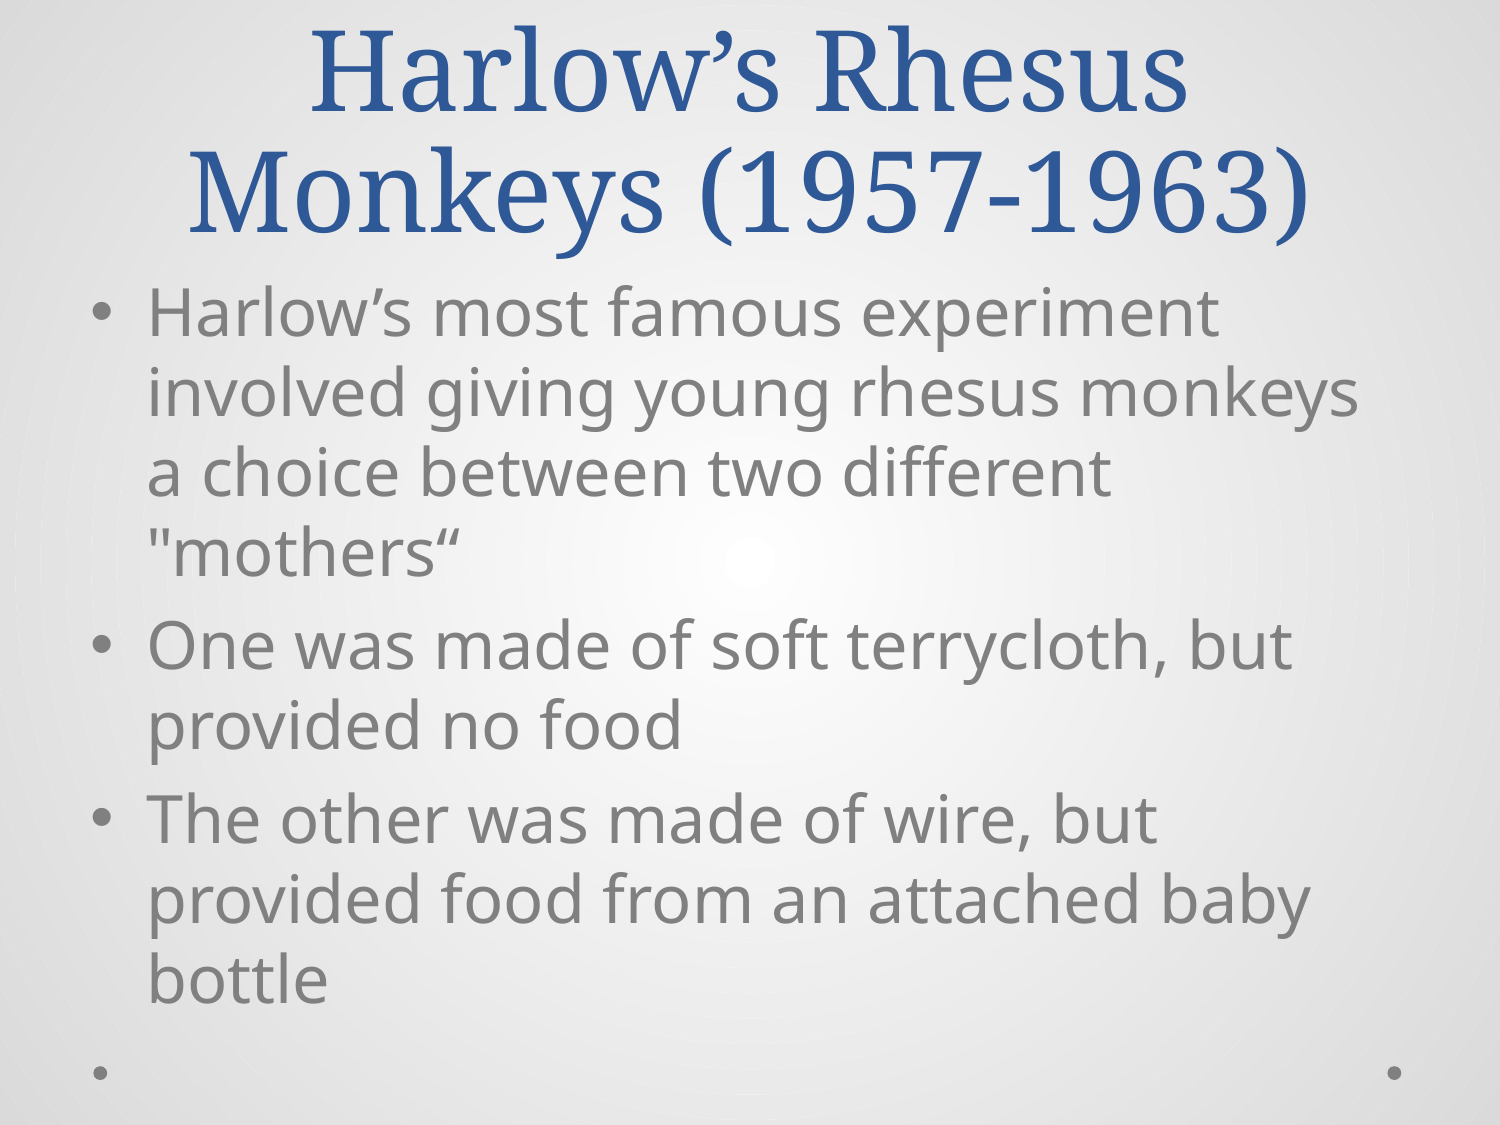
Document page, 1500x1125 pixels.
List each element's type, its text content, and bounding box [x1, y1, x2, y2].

list Harlow’s most famous experiment involved giving young rhesus monkeys a choice between two different "mothers“ One was made of soft terrycloth, but provided no food The other was made of wire, but provided food from an attached baby bottle [75, 262, 1425, 1005]
title Harlow’s Rhesus Monkeys (1957-1963) [75, 0, 1425, 262]
